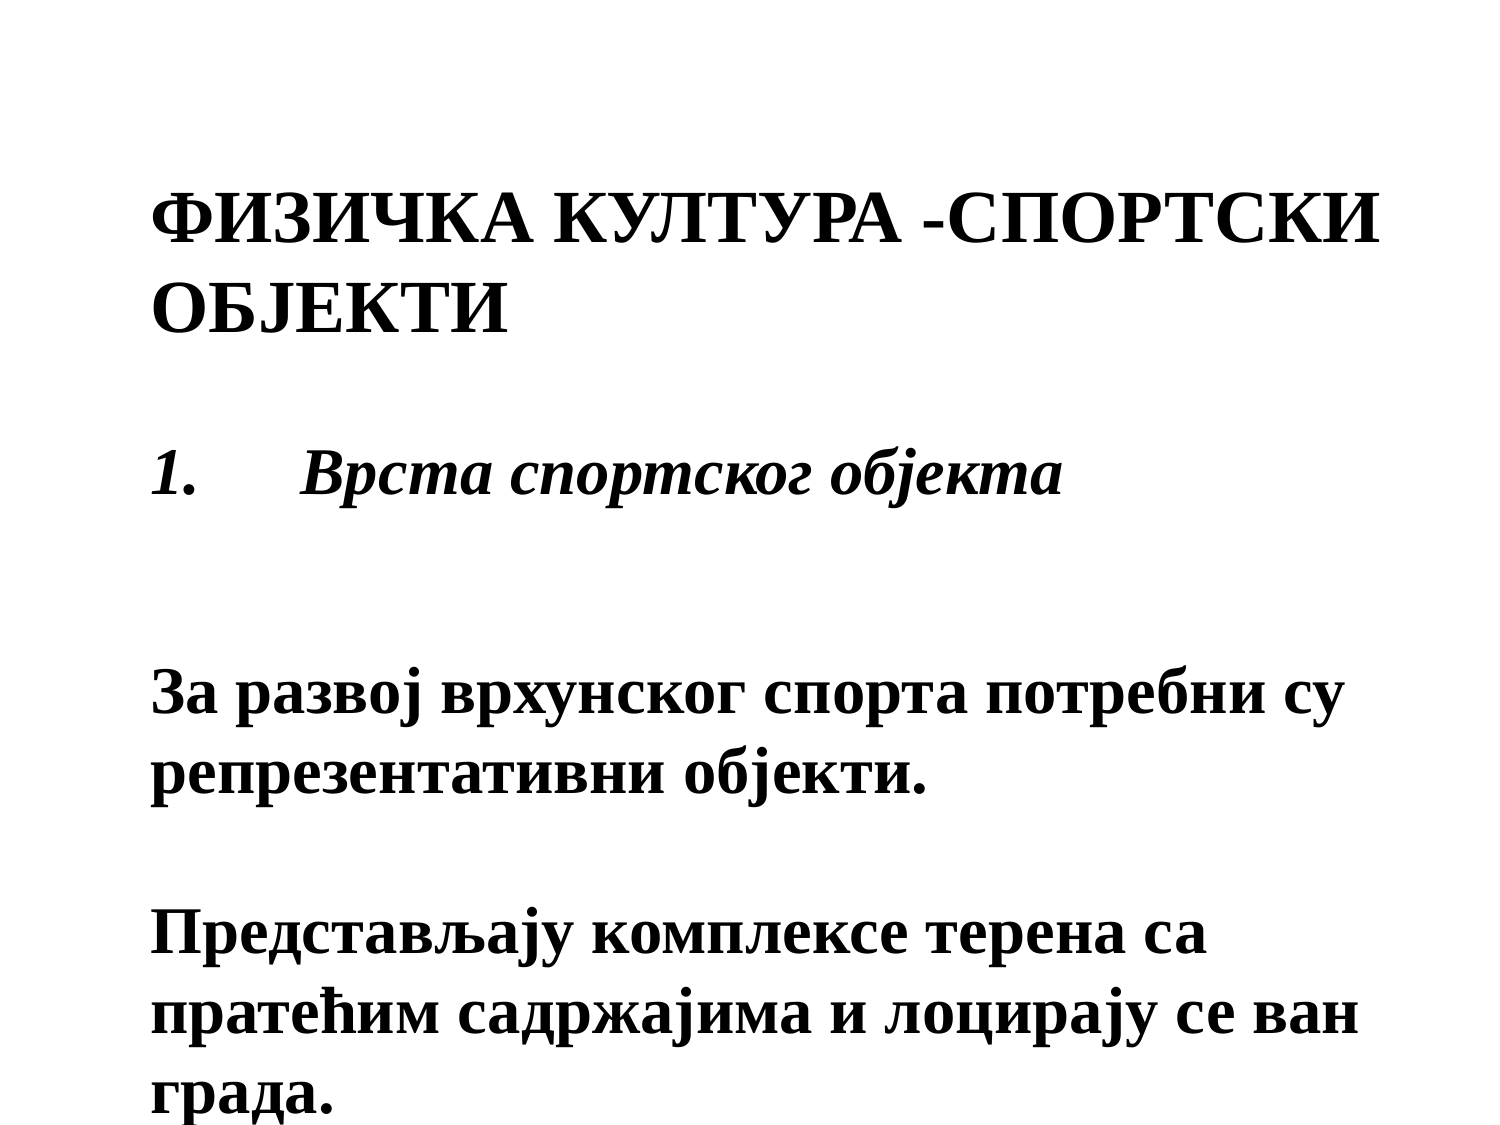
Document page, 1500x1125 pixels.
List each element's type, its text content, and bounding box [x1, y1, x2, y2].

text_box ФИЗИЧКА КУЛТУРА -СПОРТСКИ ОБЈЕКТИ 1. Врста спортског објекта За развој врхунског спорта потребни су репрезентативни објекти. Представљају комплексе терена са пратећим садржајима и лоцирају се ван града. [135, 160, 1424, 1125]
